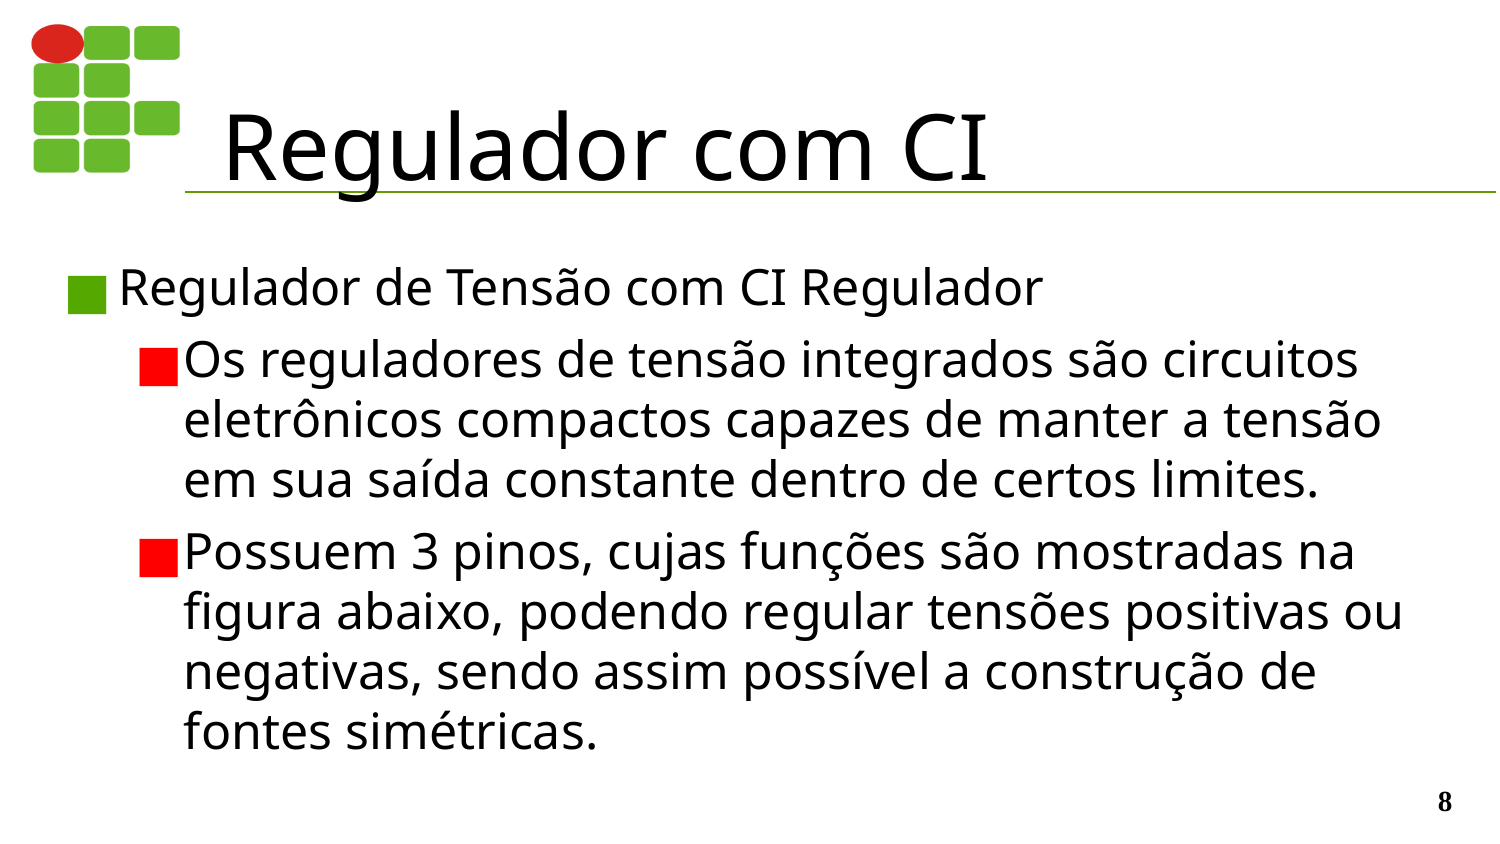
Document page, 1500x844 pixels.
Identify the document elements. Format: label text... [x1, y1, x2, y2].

list Regulador de Tensão com CI Regulador Os reguladores de tensão integrados são circuitos eletrônicos compactos capazes de manter a tensão em sua saída constante dentro de certos limites. Possuem 3 pinos, cujas funções são mostradas na figura abaixo, podendo regular tensões positivas ou negativas, sendo assim possível a construção de fontes simétricas. [46, 248, 1469, 783]
text_box ‹#› [1155, 783, 1468, 825]
title Regulador com CI [206, 26, 1468, 207]
picture [29, 23, 182, 174]
